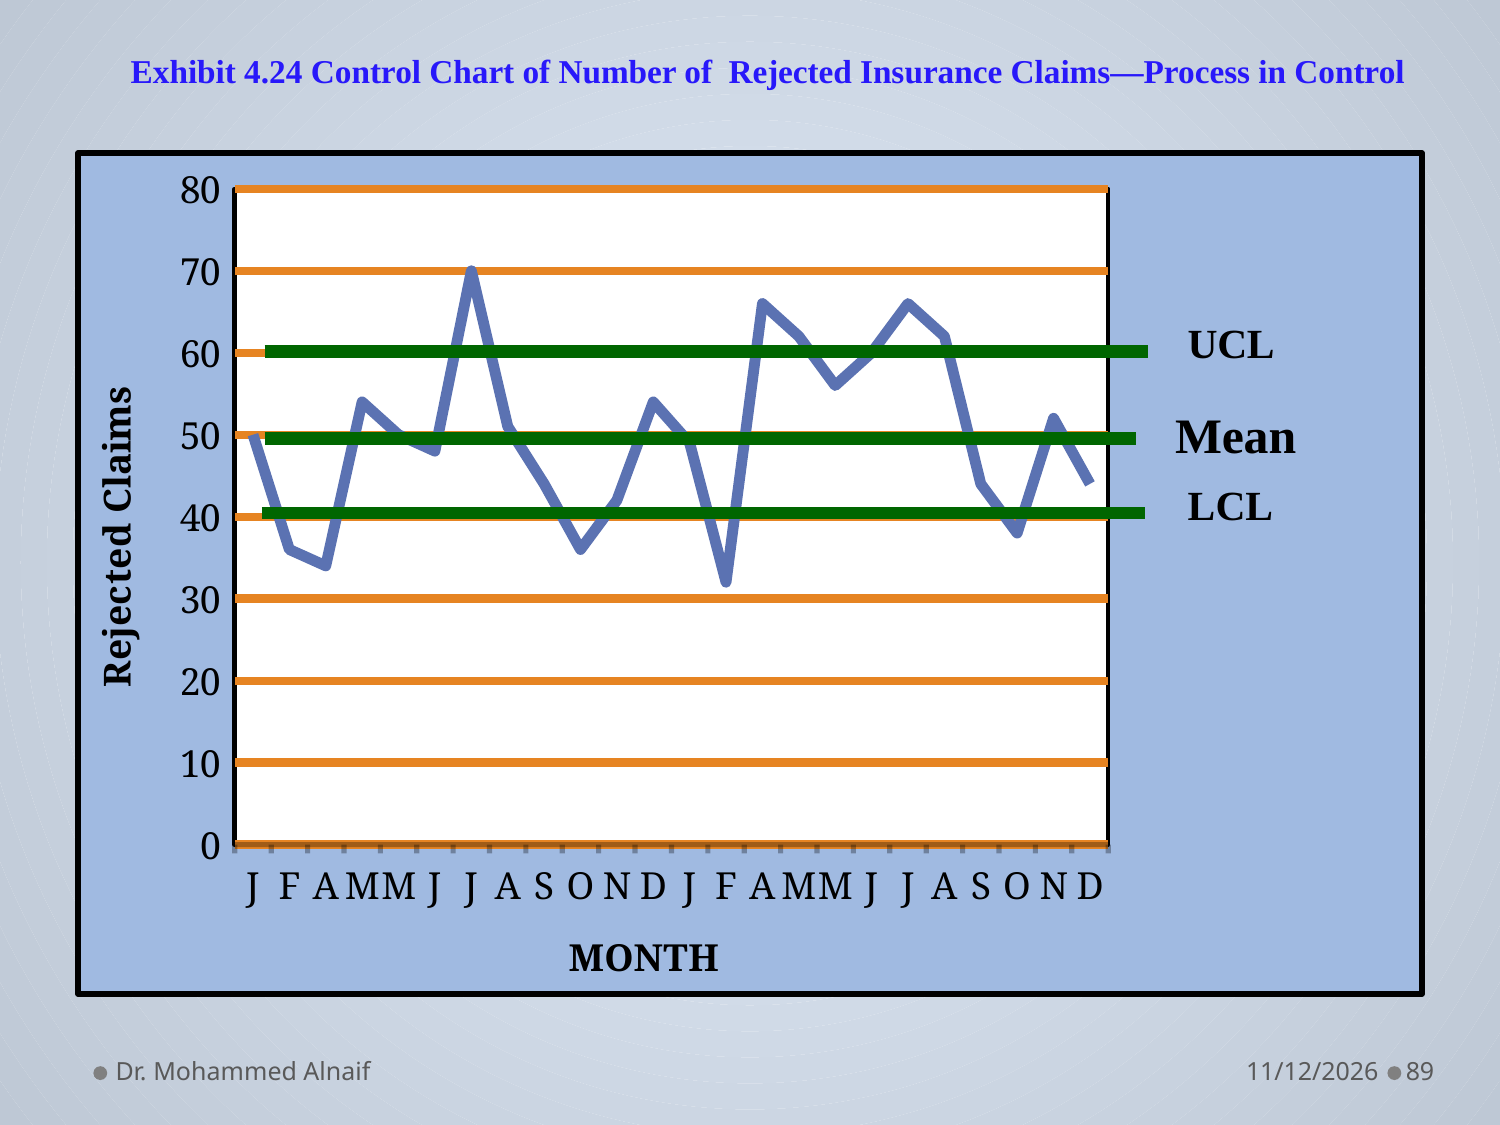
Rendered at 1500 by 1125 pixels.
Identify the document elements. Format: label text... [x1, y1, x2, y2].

slide_number 89 [1401, 1042, 1494, 1103]
text_box Exhibit 4.24 Control Chart of Number of Rejected Insurance Claims—Process in Control [115, 42, 1454, 97]
footer Dr. Mohammed Alnaif [108, 1042, 576, 1103]
chart [74, 149, 1426, 997]
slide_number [1043, 1042, 1386, 1103]
